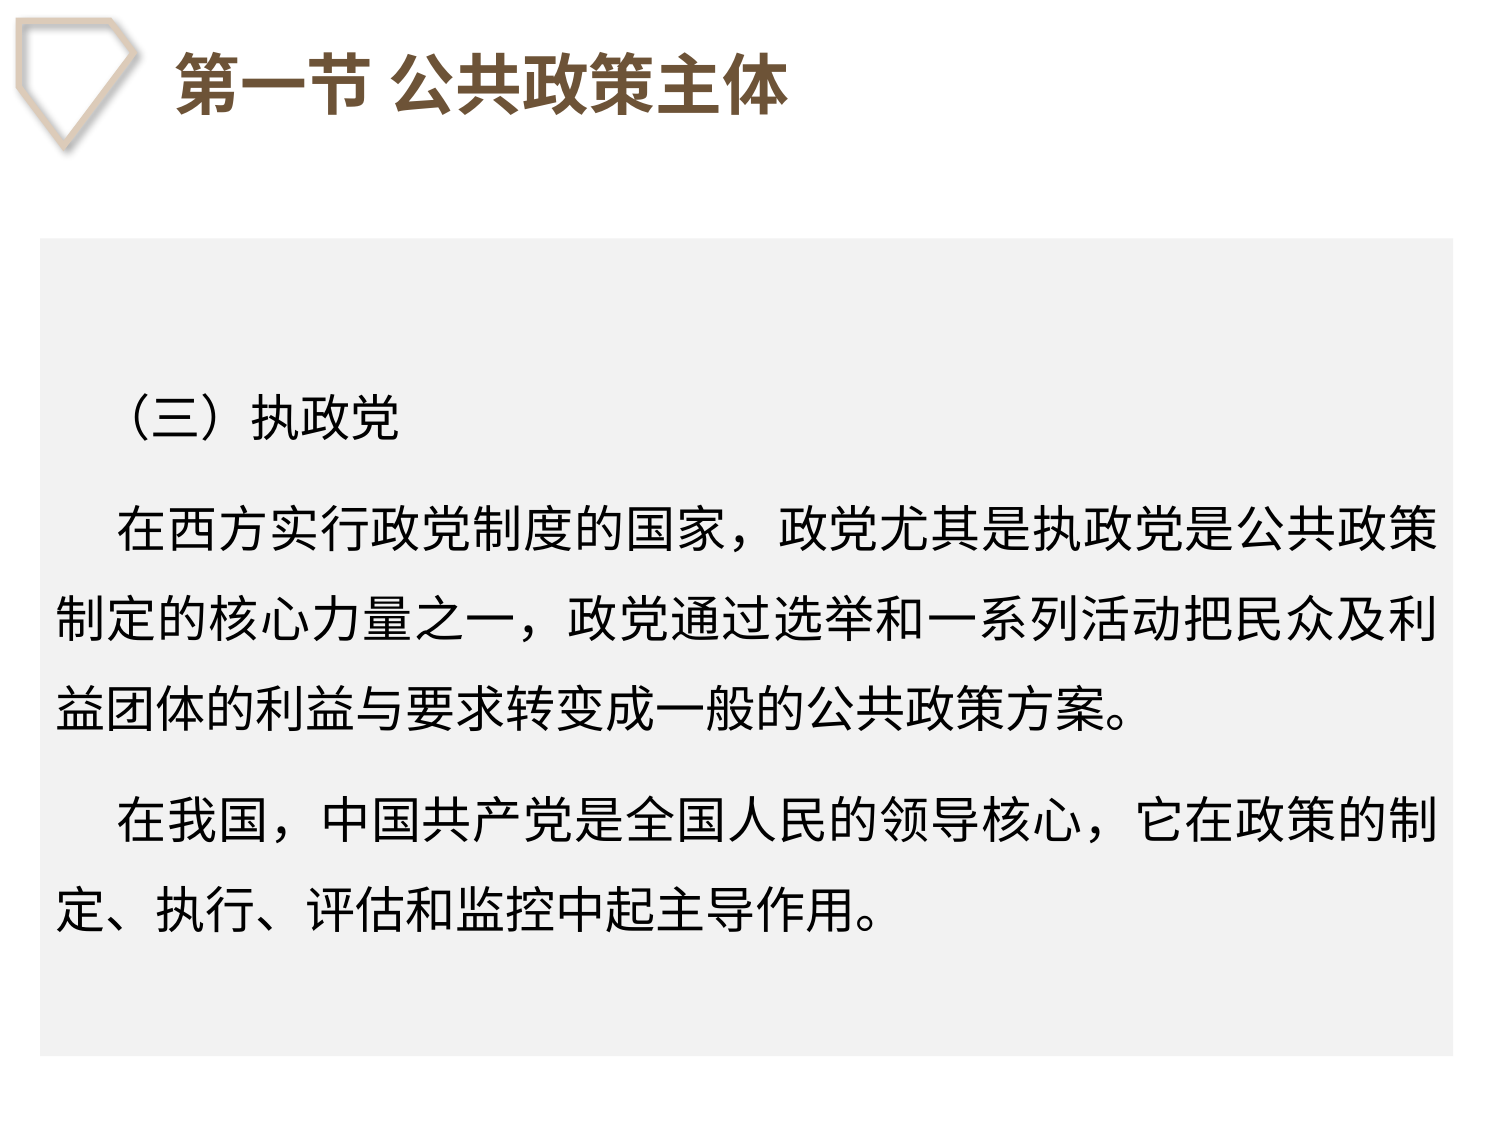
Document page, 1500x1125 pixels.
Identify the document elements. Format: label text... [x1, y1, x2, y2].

title 第一节 公共政策主体 [158, 18, 1456, 159]
list （三）执政党 在西方实行政党制度的国家，政党尤其是执政党是公共政策制定的核心力量之一，政党通过选举和一系列活动把民众及利益团体的利益与要求转变成一般的公共政策方案。 在我国，中国共产党是全国人民的领导核心，它在政策的制定、执行、评估和监控中起主导作用。 [40, 238, 1454, 1057]
